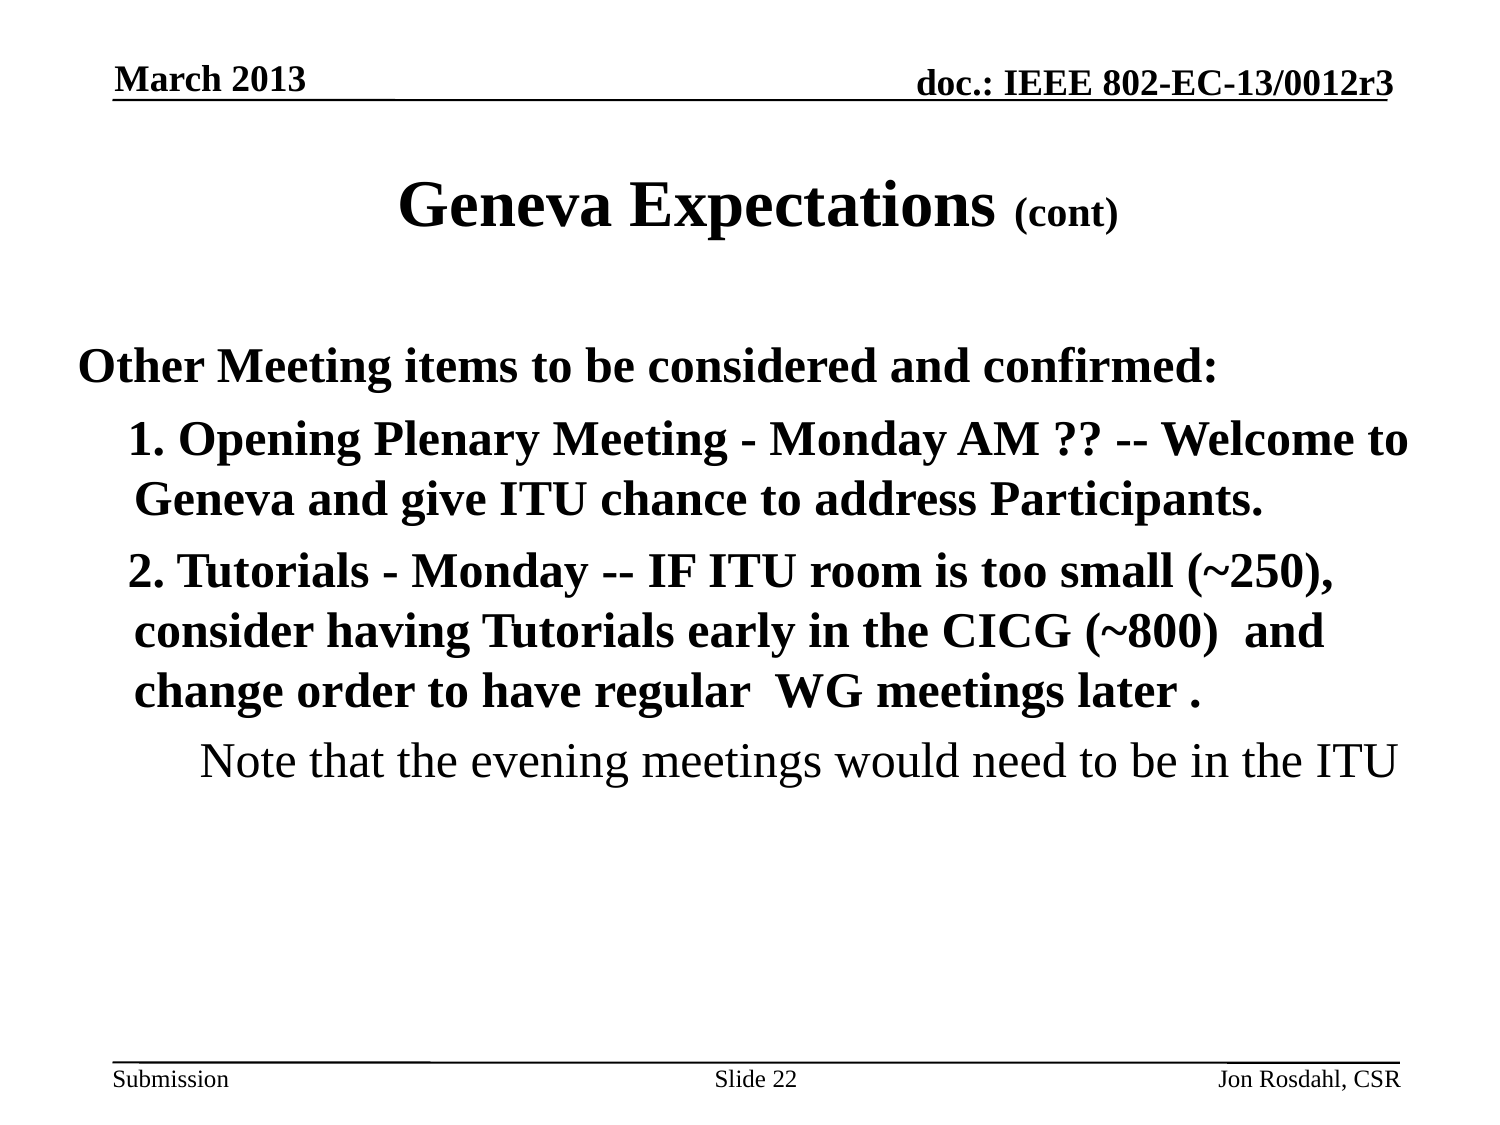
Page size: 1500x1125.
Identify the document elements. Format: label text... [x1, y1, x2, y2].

footer Jon Rosdahl, CSR [878, 1061, 1402, 1093]
list Other Meeting items to be considered and confirmed: 1. Opening Plenary Meeting ‐ Monday AM ?? ‐‐ Welcome to Geneva and give ITU chance to address Participants. 2. Tutorials ‐ Monday ‐‐ IF ITU room is too small (~250), consider having Tutorials early in the CICG (~800) and change order to have regular WG meetings later . Note that the evening meetings would need to be in the ITU [62, 324, 1426, 1000]
slide_number Slide 22 [712, 1061, 800, 1123]
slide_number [114, 54, 423, 100]
title Geneva Expectations (cont) [112, 112, 1388, 288]
